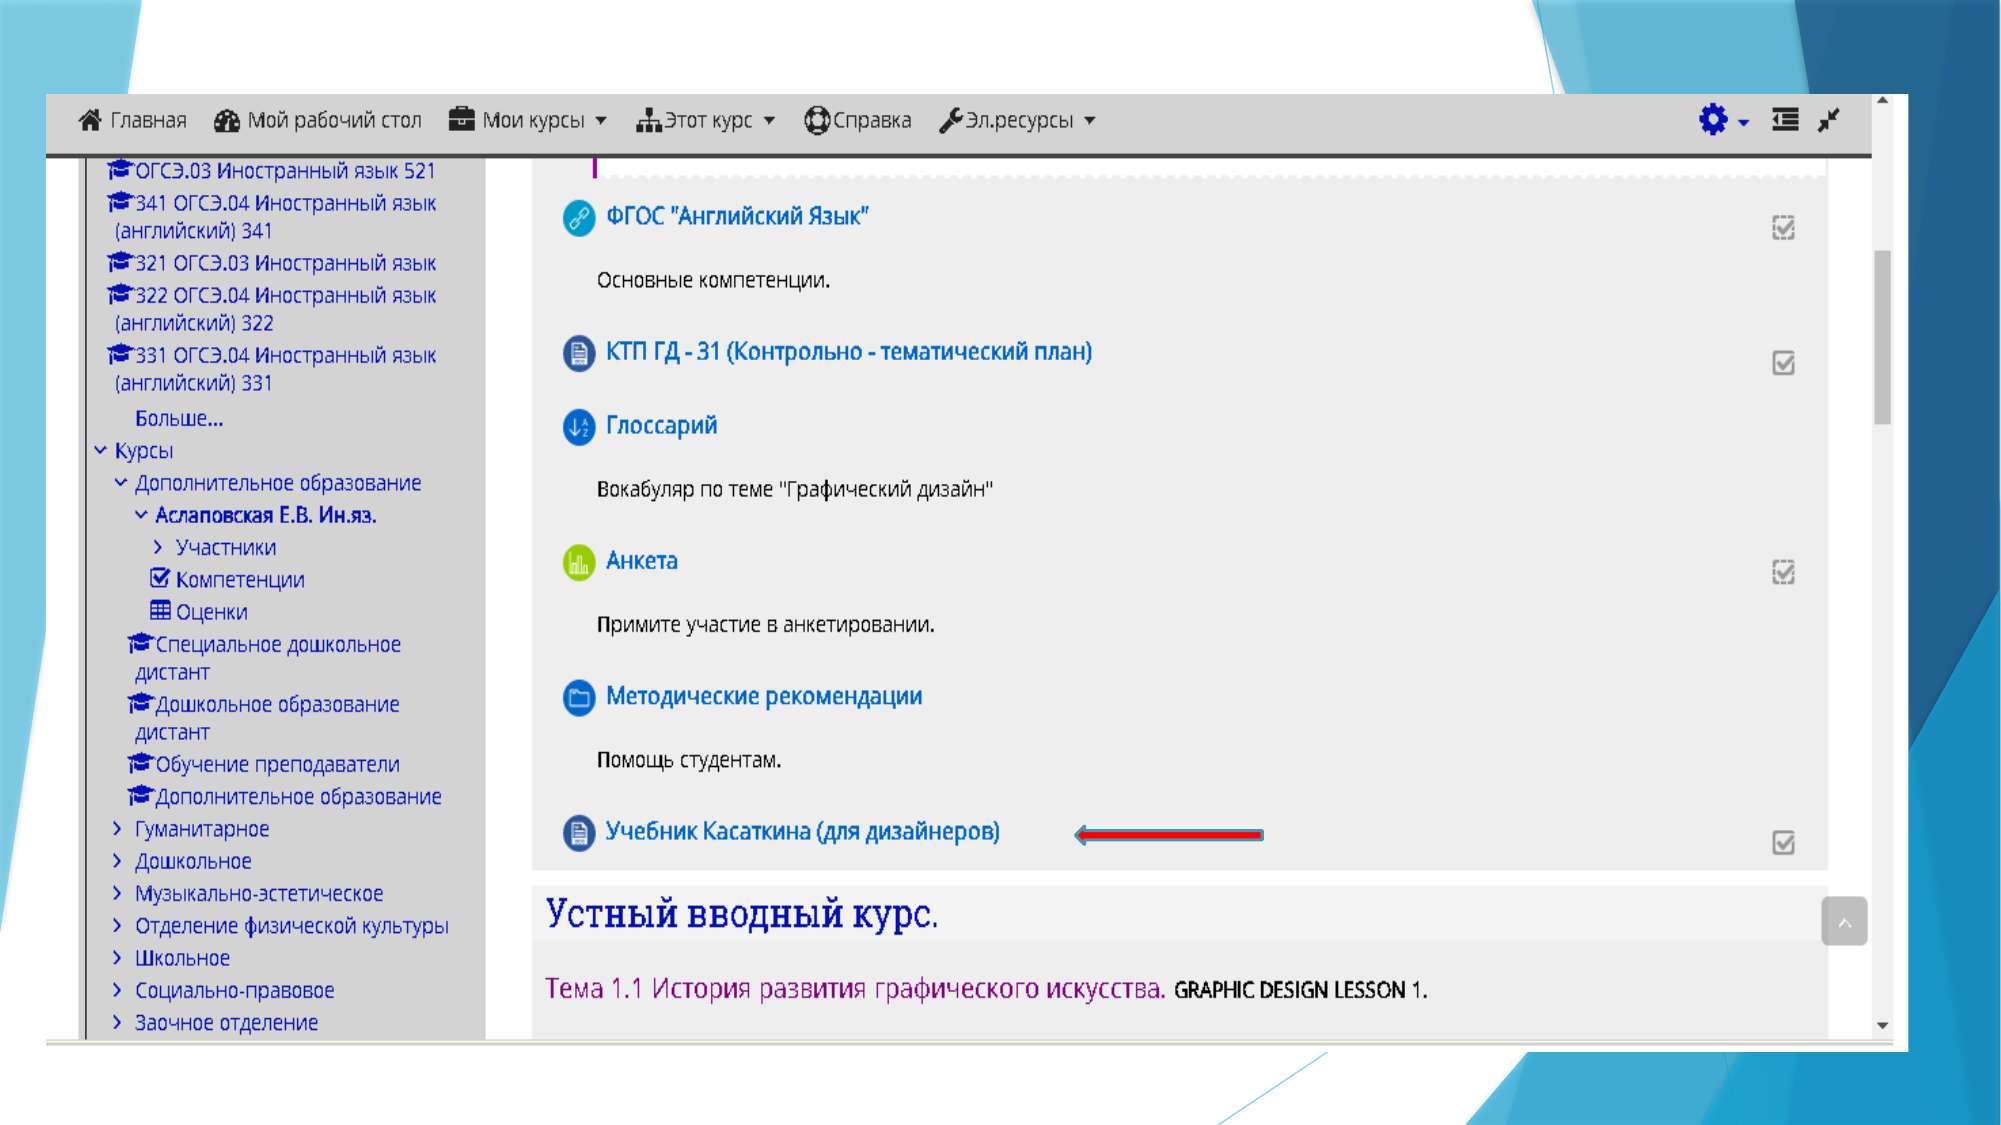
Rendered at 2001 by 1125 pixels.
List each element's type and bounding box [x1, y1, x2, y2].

picture [45, 94, 1909, 1053]
